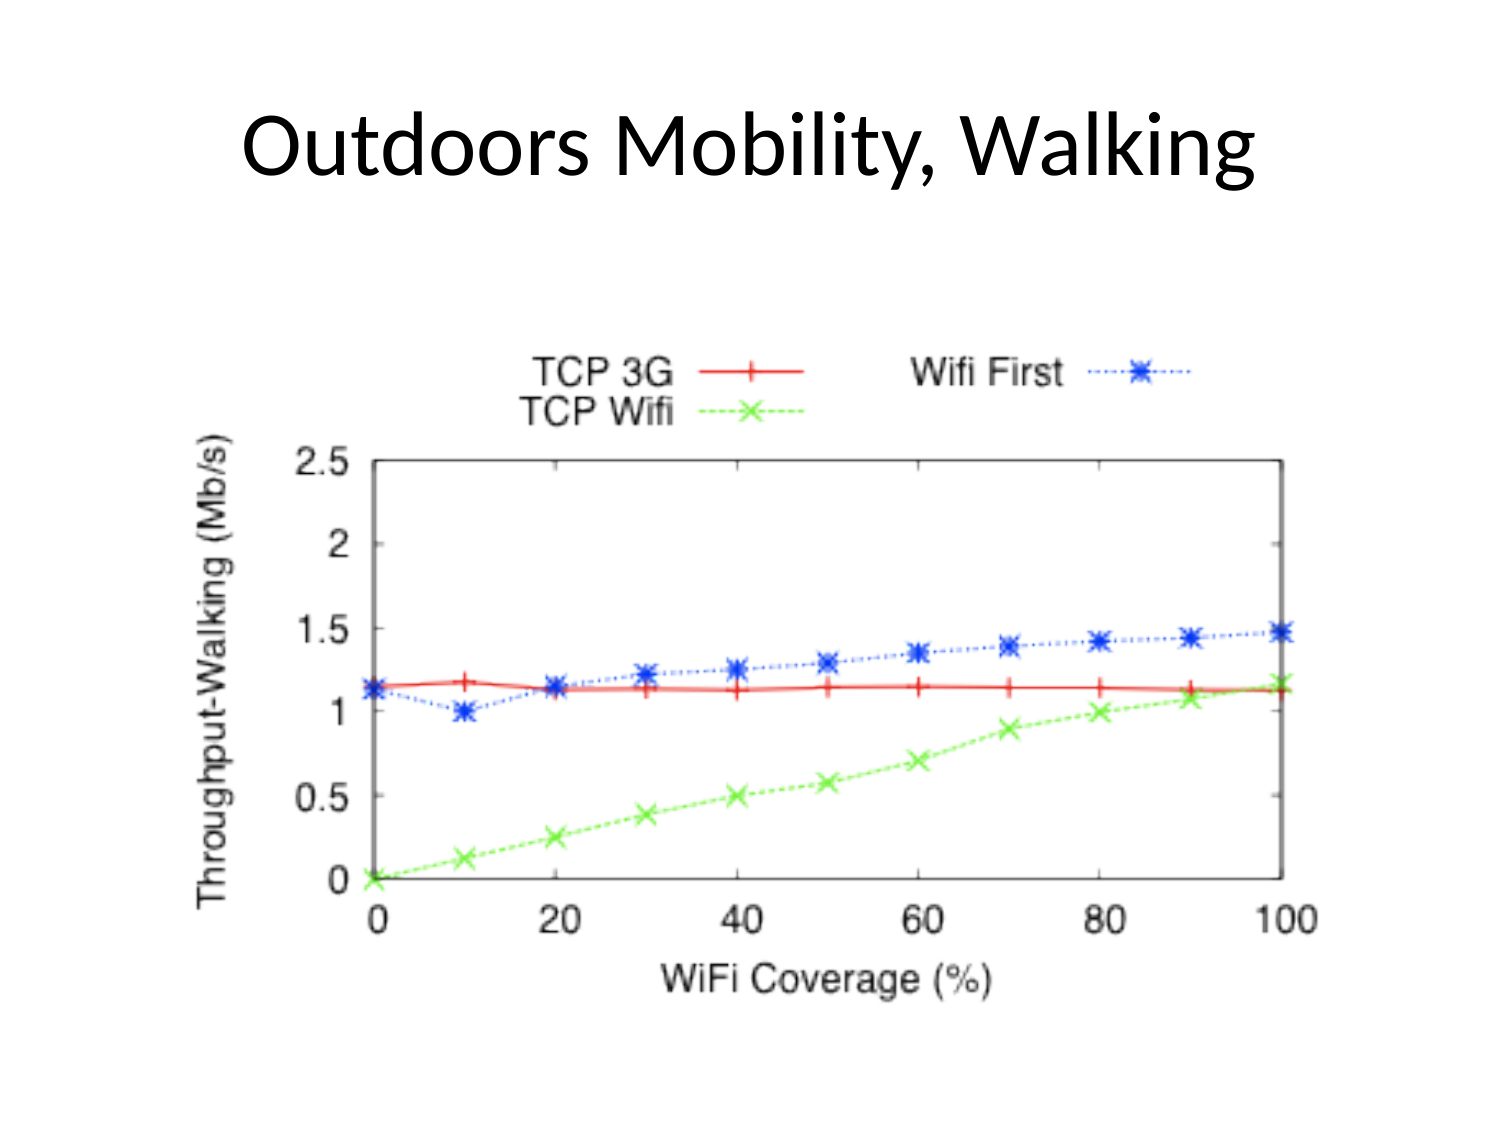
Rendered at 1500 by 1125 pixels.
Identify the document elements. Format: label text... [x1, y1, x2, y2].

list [74, 262, 1426, 1007]
title Outdoors Mobility, Walking [75, 45, 1425, 233]
